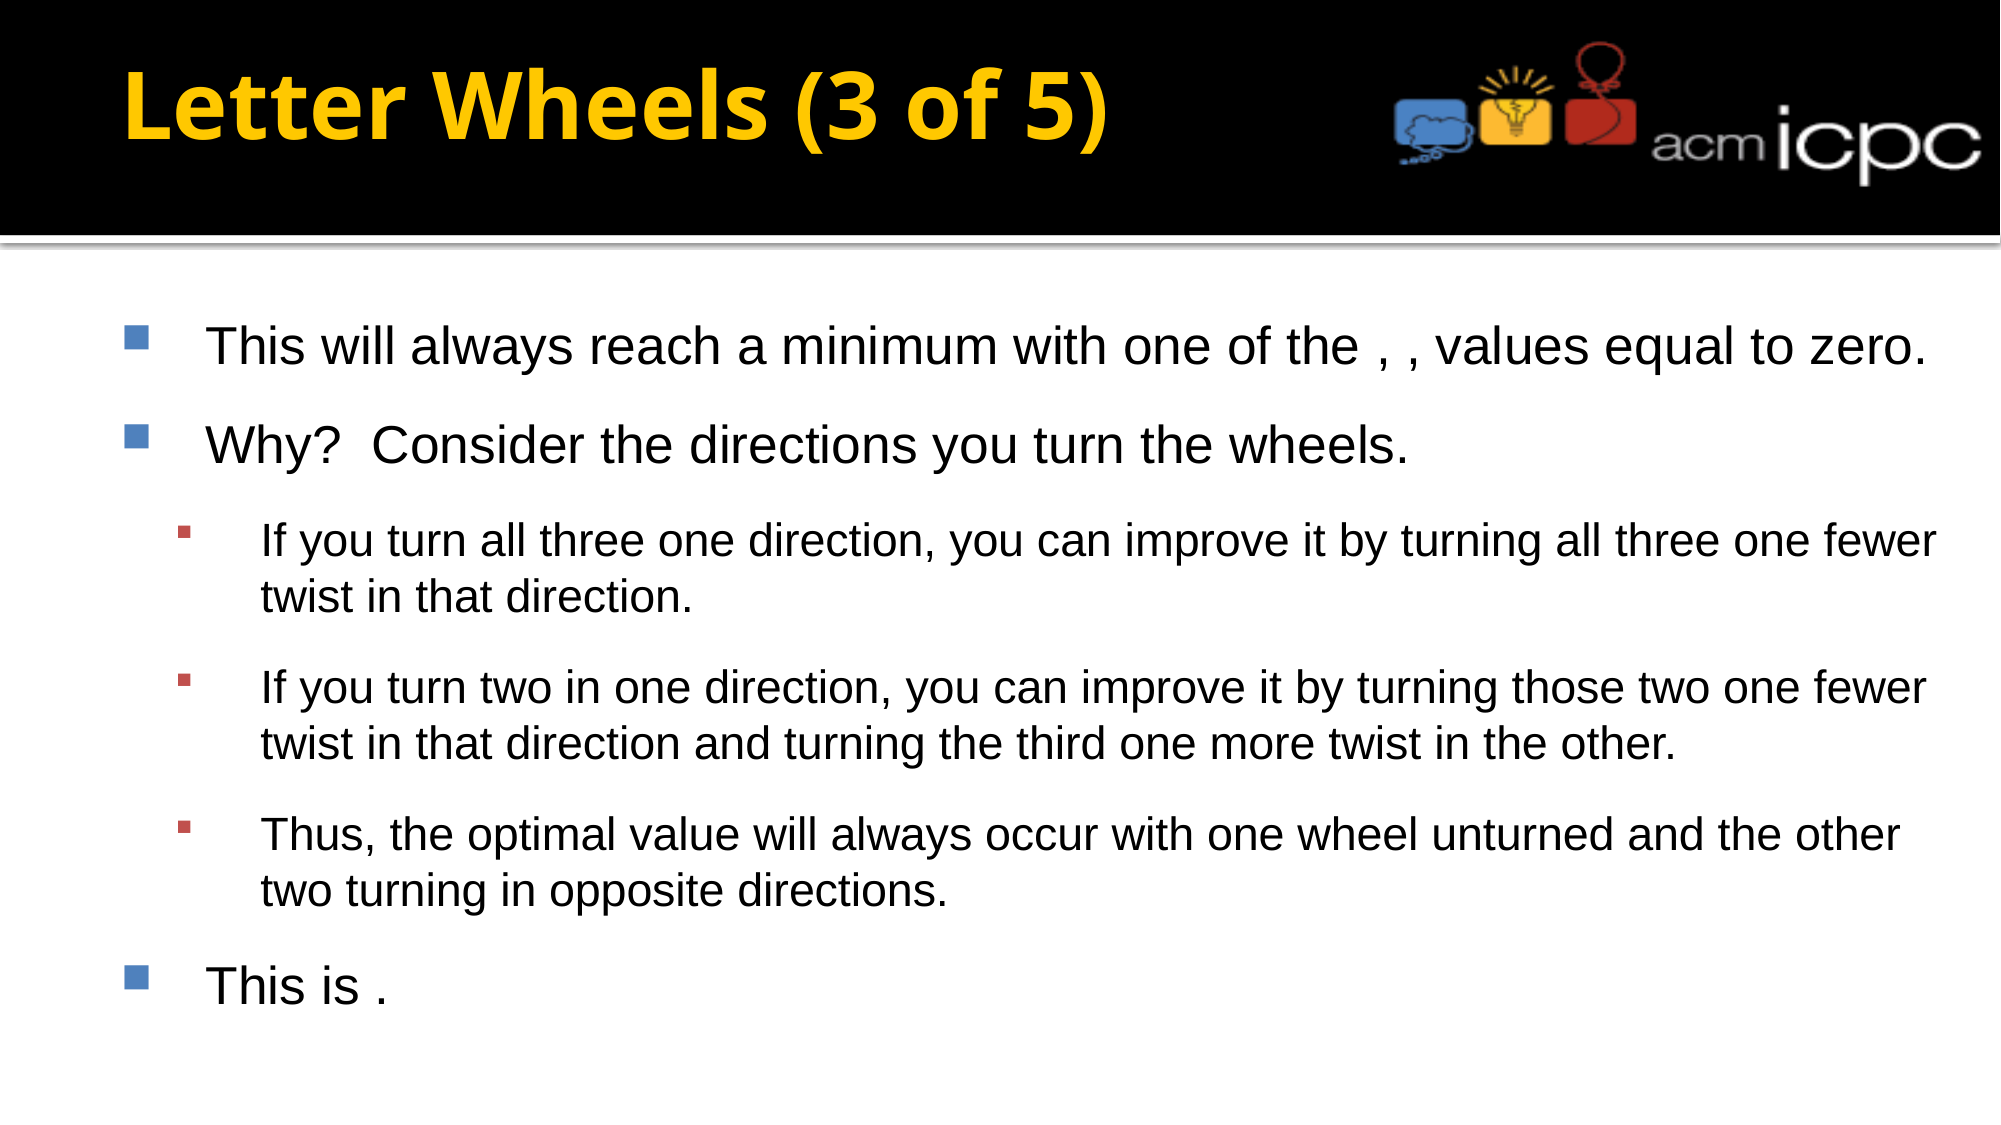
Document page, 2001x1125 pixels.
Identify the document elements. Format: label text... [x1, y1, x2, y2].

picture [1366, 24, 2000, 191]
title Letter Wheels (3 of 5) [99, 25, 1350, 231]
